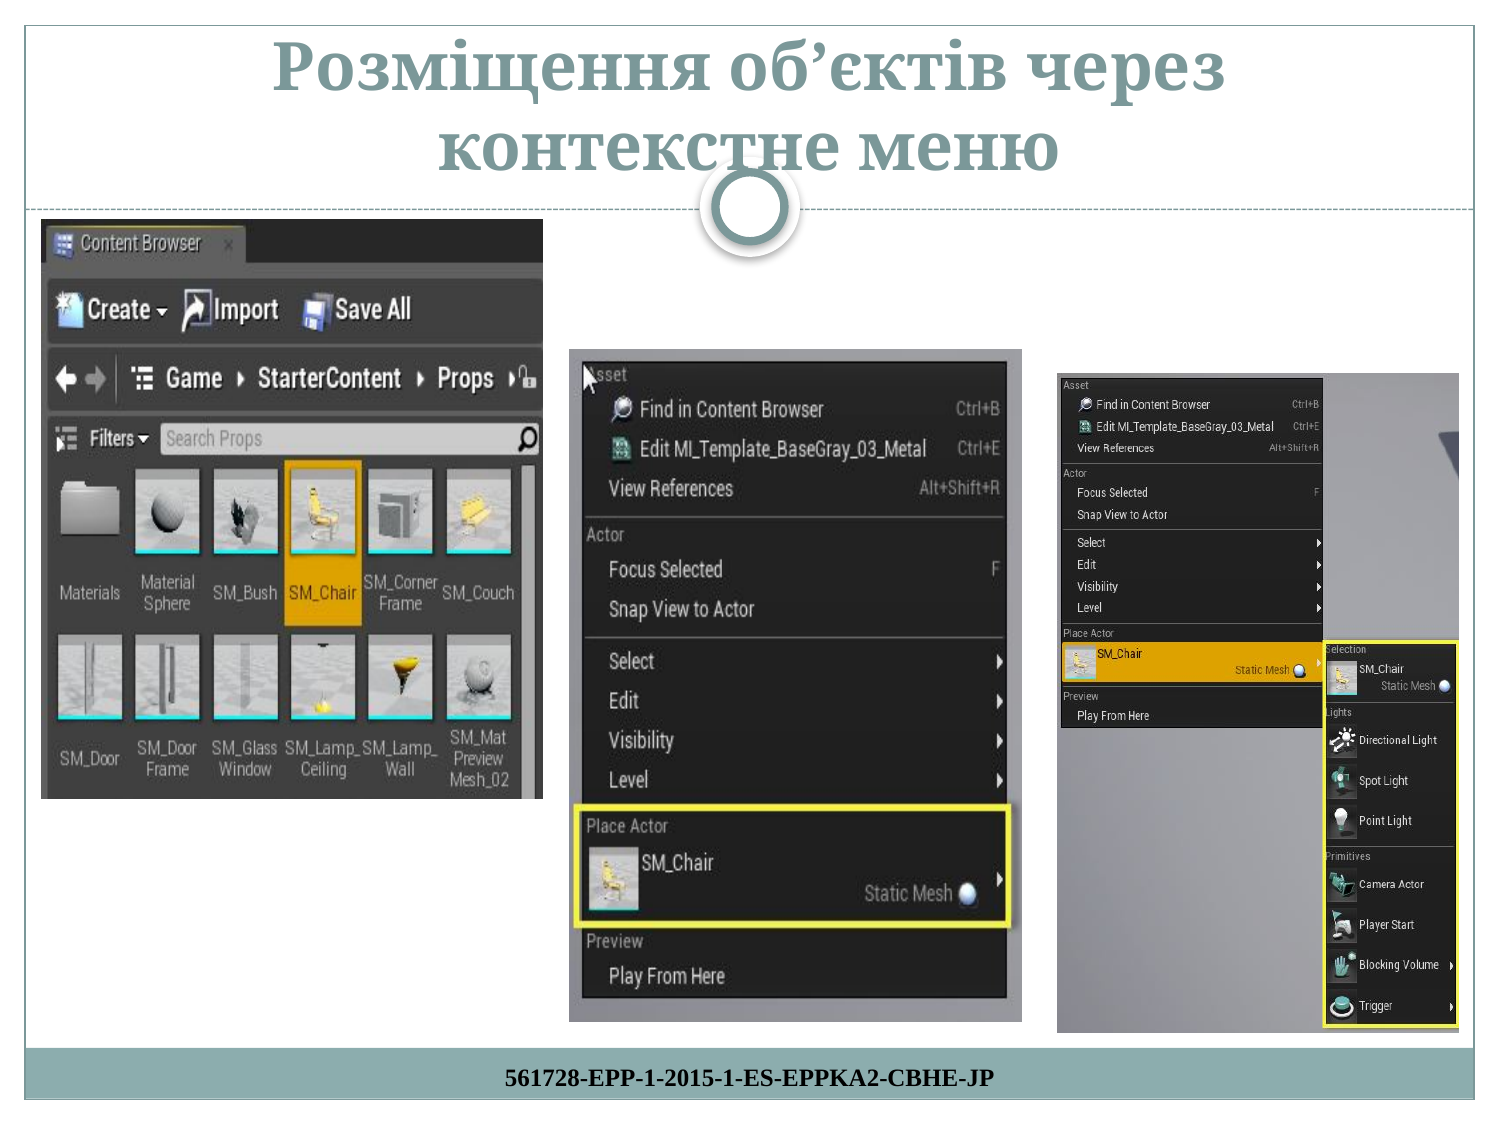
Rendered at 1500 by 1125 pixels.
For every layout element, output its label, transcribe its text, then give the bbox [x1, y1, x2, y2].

picture [1057, 373, 1459, 1033]
text_box 561728-EPP-1-2015-1-ES-EPPKA2-CBHE-JP [29, 1034, 1471, 1118]
picture [568, 349, 1023, 1022]
title Розміщення об’єктів через контекстне меню [50, 66, 1450, 191]
picture [41, 219, 543, 799]
